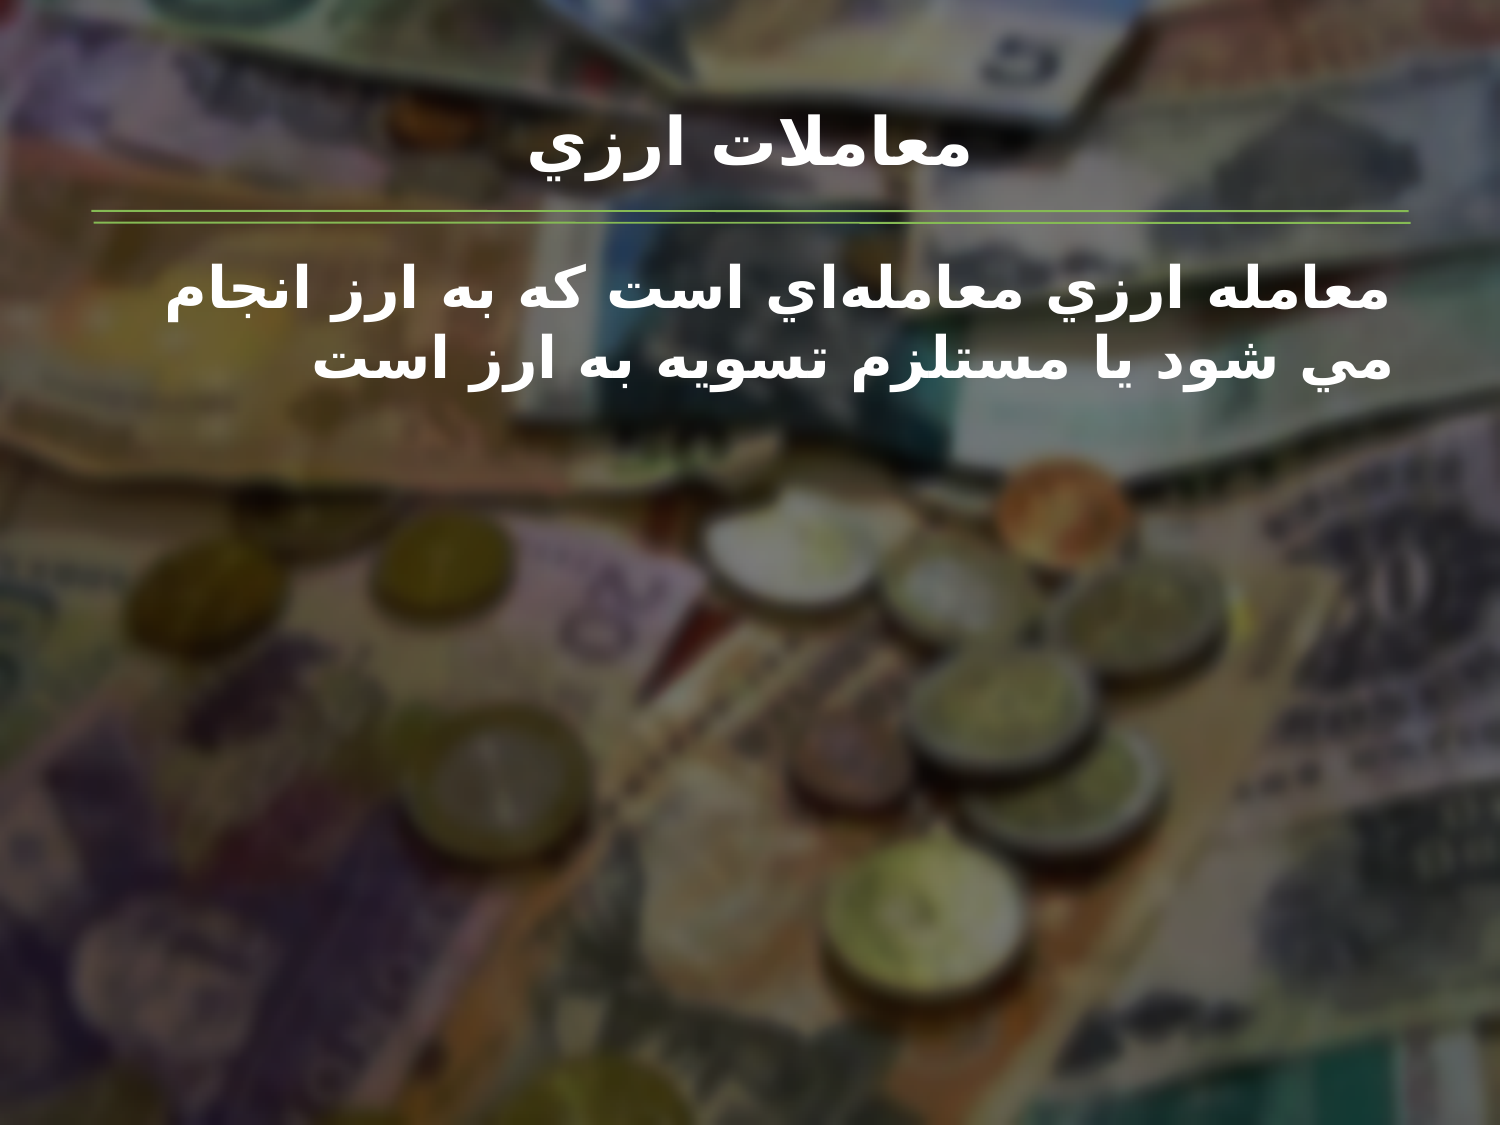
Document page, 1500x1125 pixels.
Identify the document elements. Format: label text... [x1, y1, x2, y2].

picture [0, 0, 1500, 1125]
title معاملات‌ ارزي‌ [75, 45, 1425, 233]
list معامله‌ ارزي‌ معامله‌اي‌ است‌ كه‌ به‌ ارز انجام‌ مي‌ شود يا مستلزم‌ تسويه‌ به‌ ارز است‌ [75, 242, 1425, 986]
